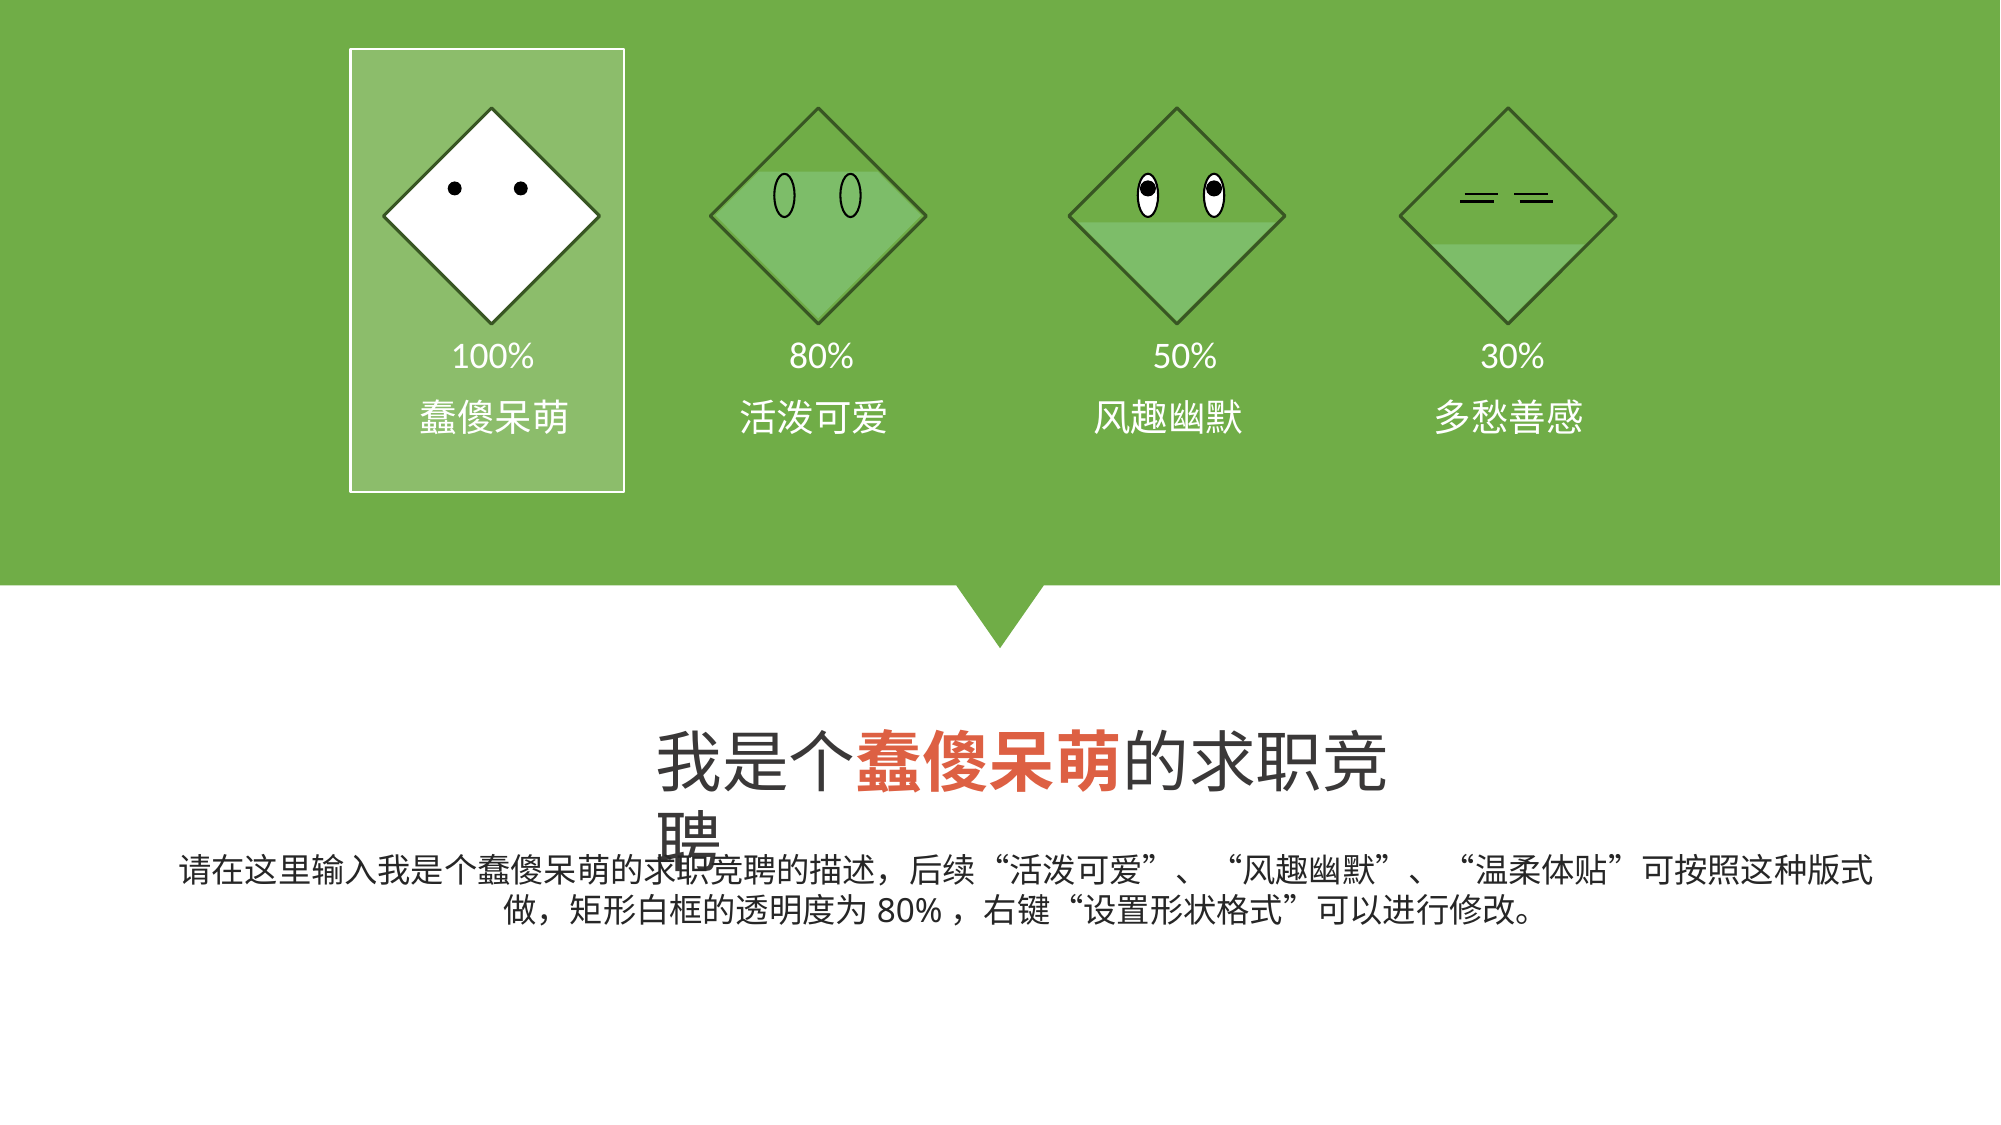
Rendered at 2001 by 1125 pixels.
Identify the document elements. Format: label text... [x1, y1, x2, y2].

text_box 100% [435, 323, 568, 384]
text_box 风趣幽默 [1078, 386, 1276, 447]
text_box 80% [774, 327, 907, 384]
text_box [350, 49, 625, 492]
text_box 请在这里输入我是个蠢傻呆萌的求职竞聘的描述，后续“活泼可爱”、“风趣幽默”、“温柔体贴”可按照这种版式做，矩形白框的透明度为80%，右键“设置形状格式”可以进行修改。 [138, 841, 1915, 937]
text_box 活泼可爱 [724, 386, 922, 447]
text_box 蠢傻呆萌 [404, 386, 602, 447]
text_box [1431, 139, 1585, 322]
text_box 我是个蠢傻呆萌的求职竞聘 [640, 712, 1425, 841]
text_box 30% [1465, 323, 1598, 384]
text_box 多愁善感 [1419, 386, 1617, 447]
text_box 50% [1137, 329, 1270, 384]
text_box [1078, 139, 1276, 322]
text_box [0, 0, 2000, 649]
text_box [414, 139, 569, 293]
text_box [715, 139, 922, 319]
